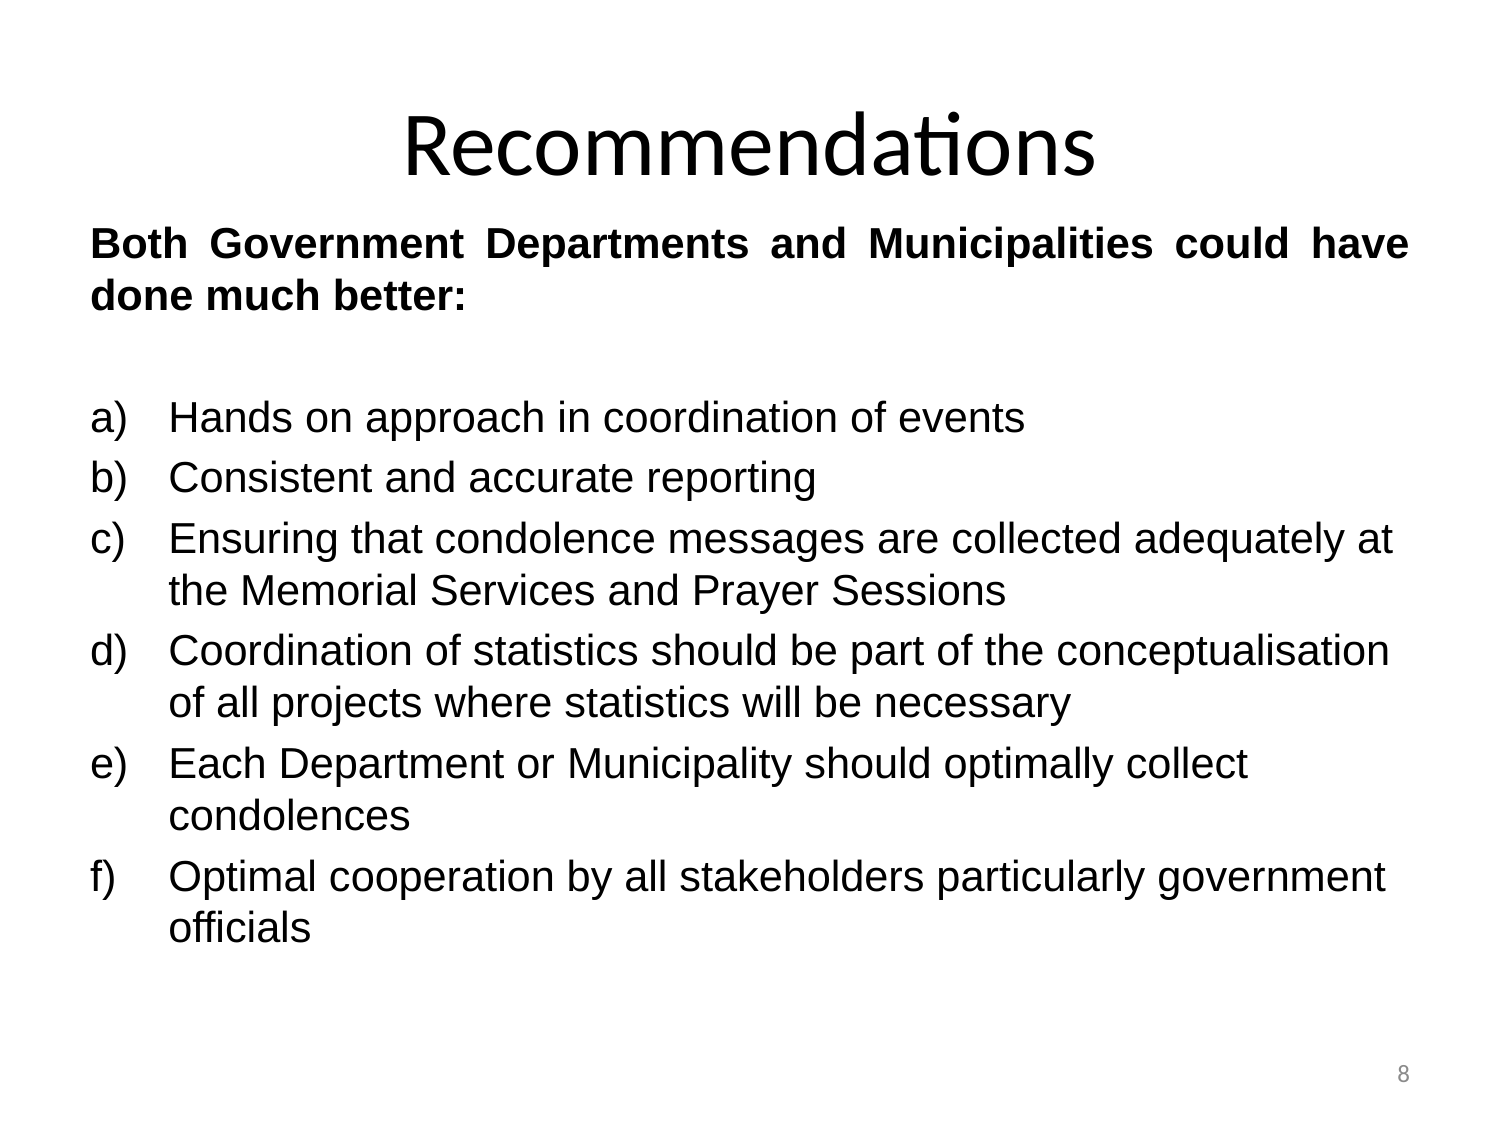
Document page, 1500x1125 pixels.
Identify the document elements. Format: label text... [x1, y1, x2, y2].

slide_number 8 [1074, 1042, 1425, 1103]
title Recommendations [75, 45, 1425, 208]
list Both Government Departments and Municipalities could have done much better: Hands on approach in coordination of events Consistent and accurate reporting Ensuring that condolence messages are collected adequately at the Memorial Services and Prayer Sessions Coordination of statistics should be part of the conceptualisation of all projects where statistics will be necessary Each Department or Municipality should optimally collect condolences Optimal cooperation by all stakeholders particularly government officials [75, 208, 1425, 1005]
